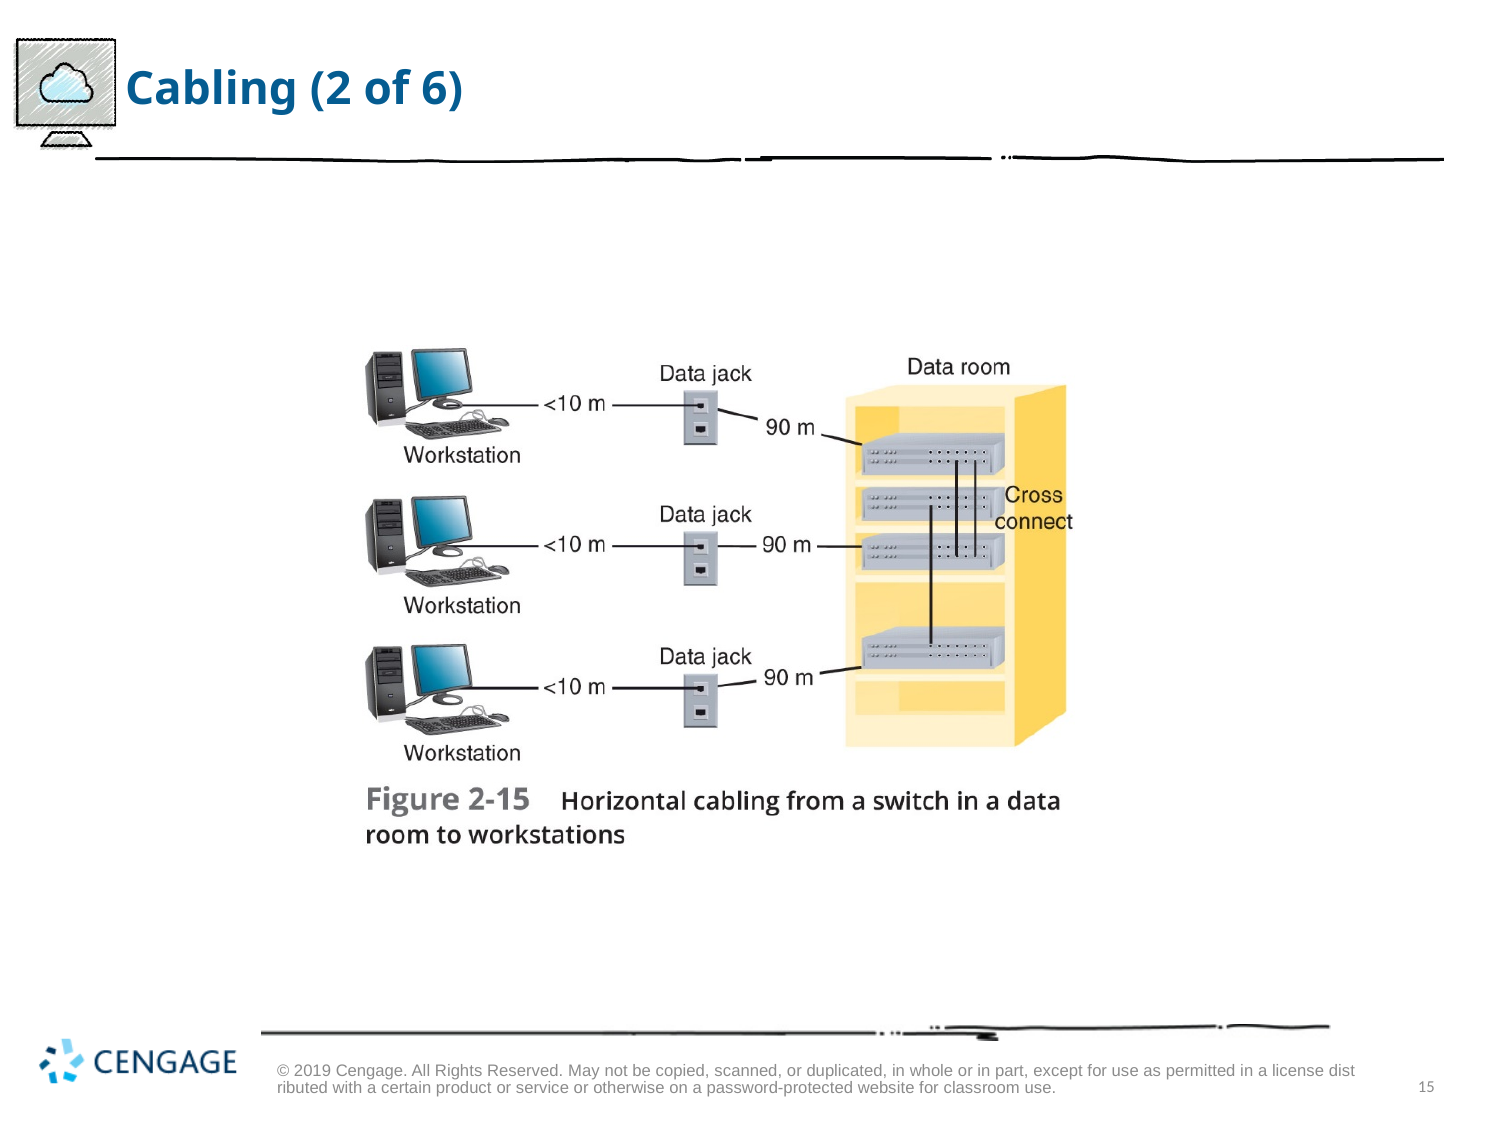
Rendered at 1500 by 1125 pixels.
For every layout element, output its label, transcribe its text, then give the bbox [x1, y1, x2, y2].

picture [19, 1025, 249, 1096]
title Cabling (2 of 6) [125, 66, 1442, 116]
picture [13, 36, 117, 151]
picture [95, 155, 1444, 163]
footer © 2019 Cengage. All Rights Reserved. May not be copied, scanned, or duplicated, in whole or in part, except for use as permitted in a license distributed with a certain product or service or otherwise on a password-protected website for classroom use. [262, 1050, 1375, 1091]
picture [362, 345, 1075, 847]
picture [261, 1024, 1331, 1041]
